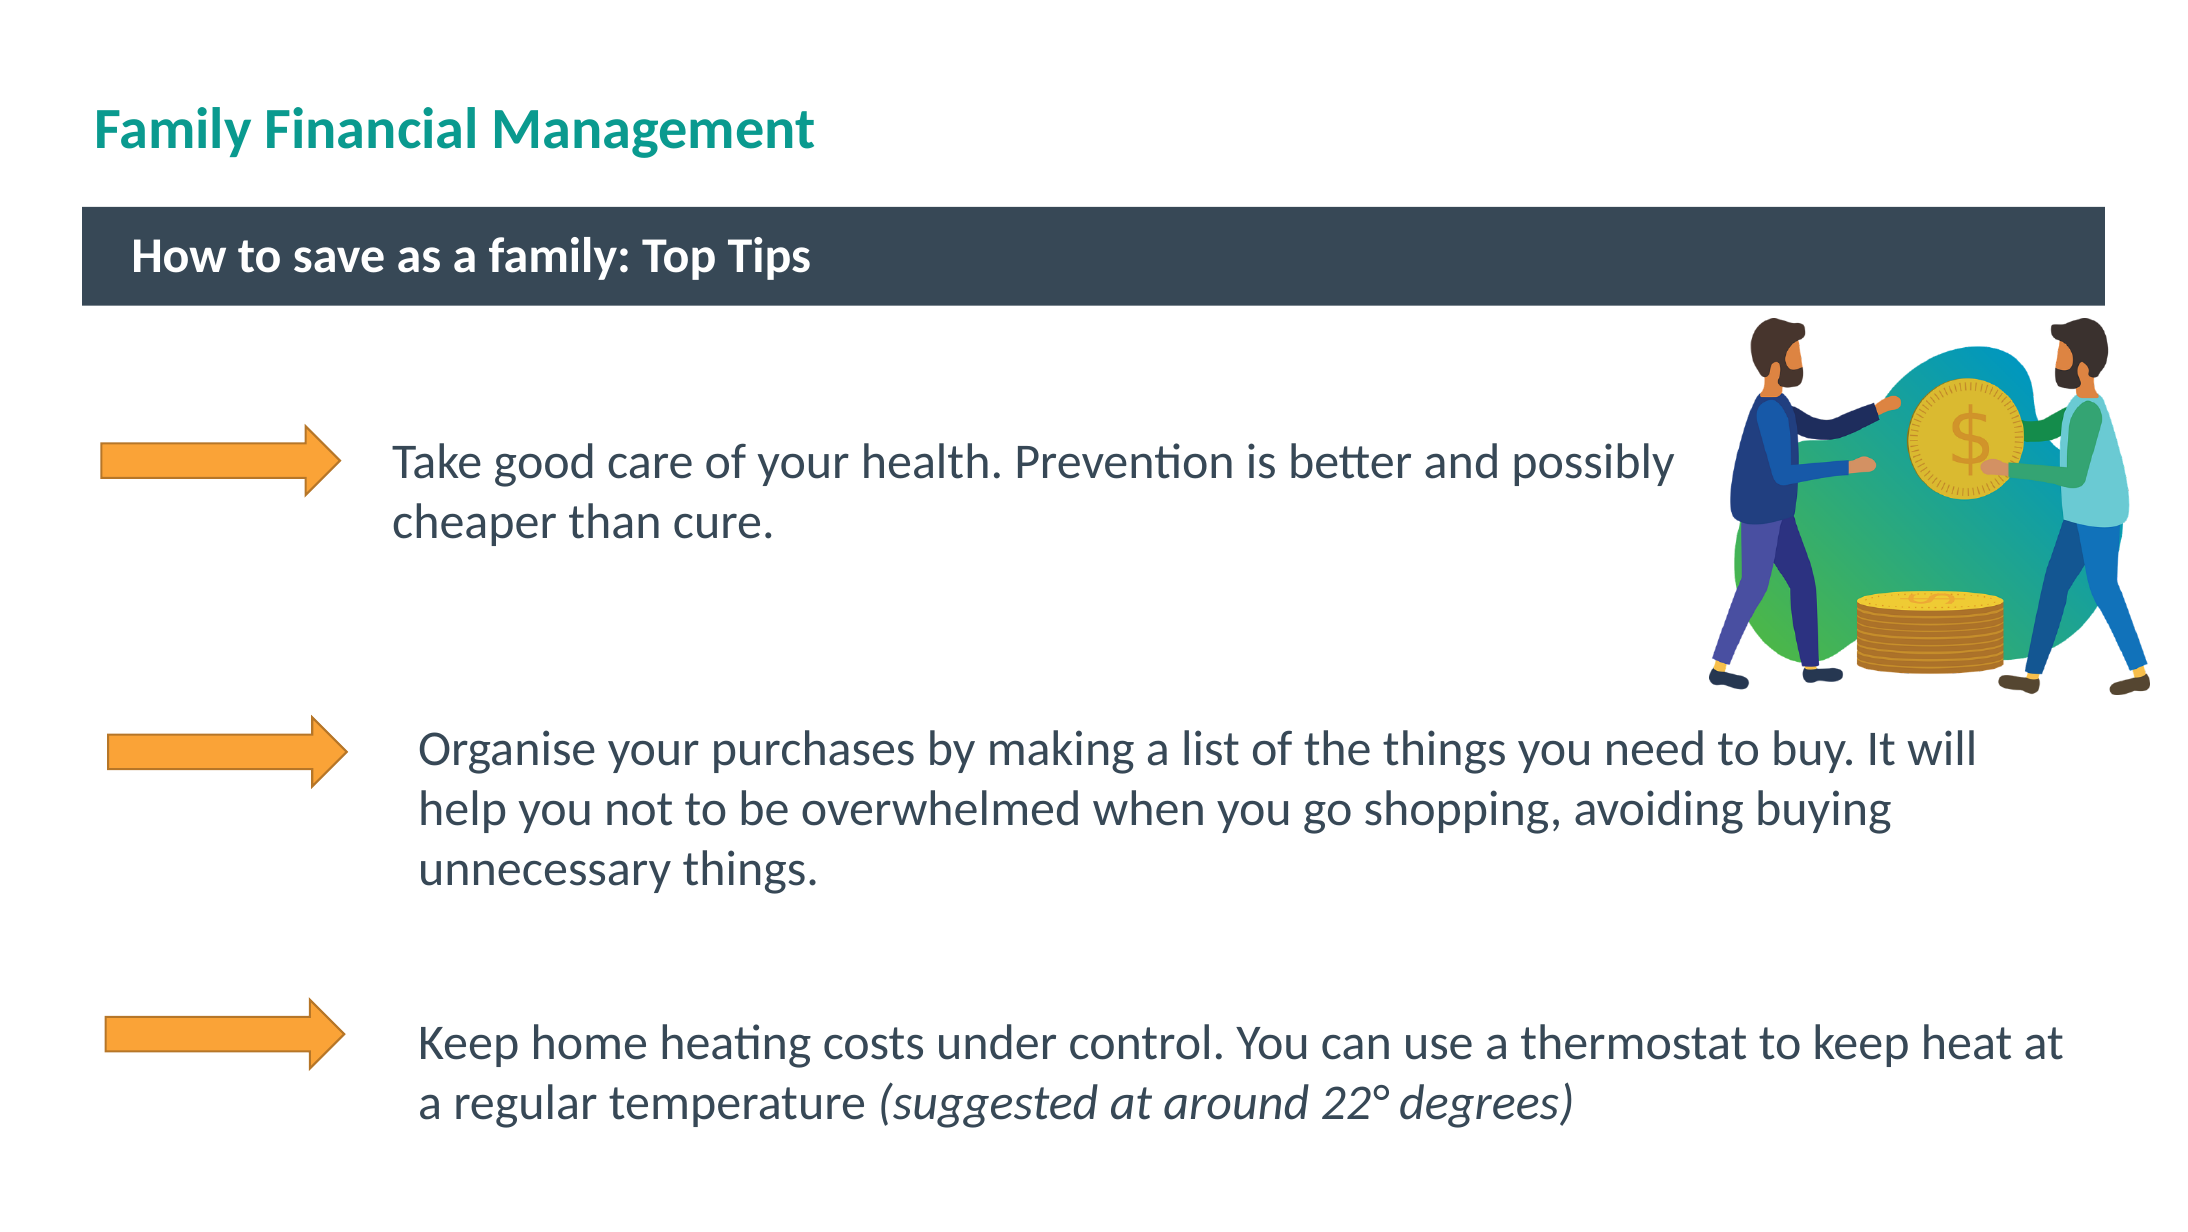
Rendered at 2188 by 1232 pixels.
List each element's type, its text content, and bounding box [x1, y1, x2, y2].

text_box [108, 717, 347, 787]
picture [1709, 318, 2151, 695]
text_box [105, 999, 345, 1069]
text_box [101, 426, 340, 496]
text_box Keep home heating costs under control. You can use a thermostat to keep heat at a regular temperature (suggested at around 22° degrees) [403, 1001, 2081, 1137]
title Family Financial Management [82, 70, 2106, 189]
list How to save as a family: Top Tips [82, 206, 2105, 306]
text_box Organise your purchases by making a list of the things you need to buy. It will help you not to be overwhelmed when you go shopping, avoiding buying unnecessary things. [403, 707, 2046, 903]
text_box Take good care of your health. Prevention is better and possibly cheaper than cure. [377, 420, 1704, 556]
